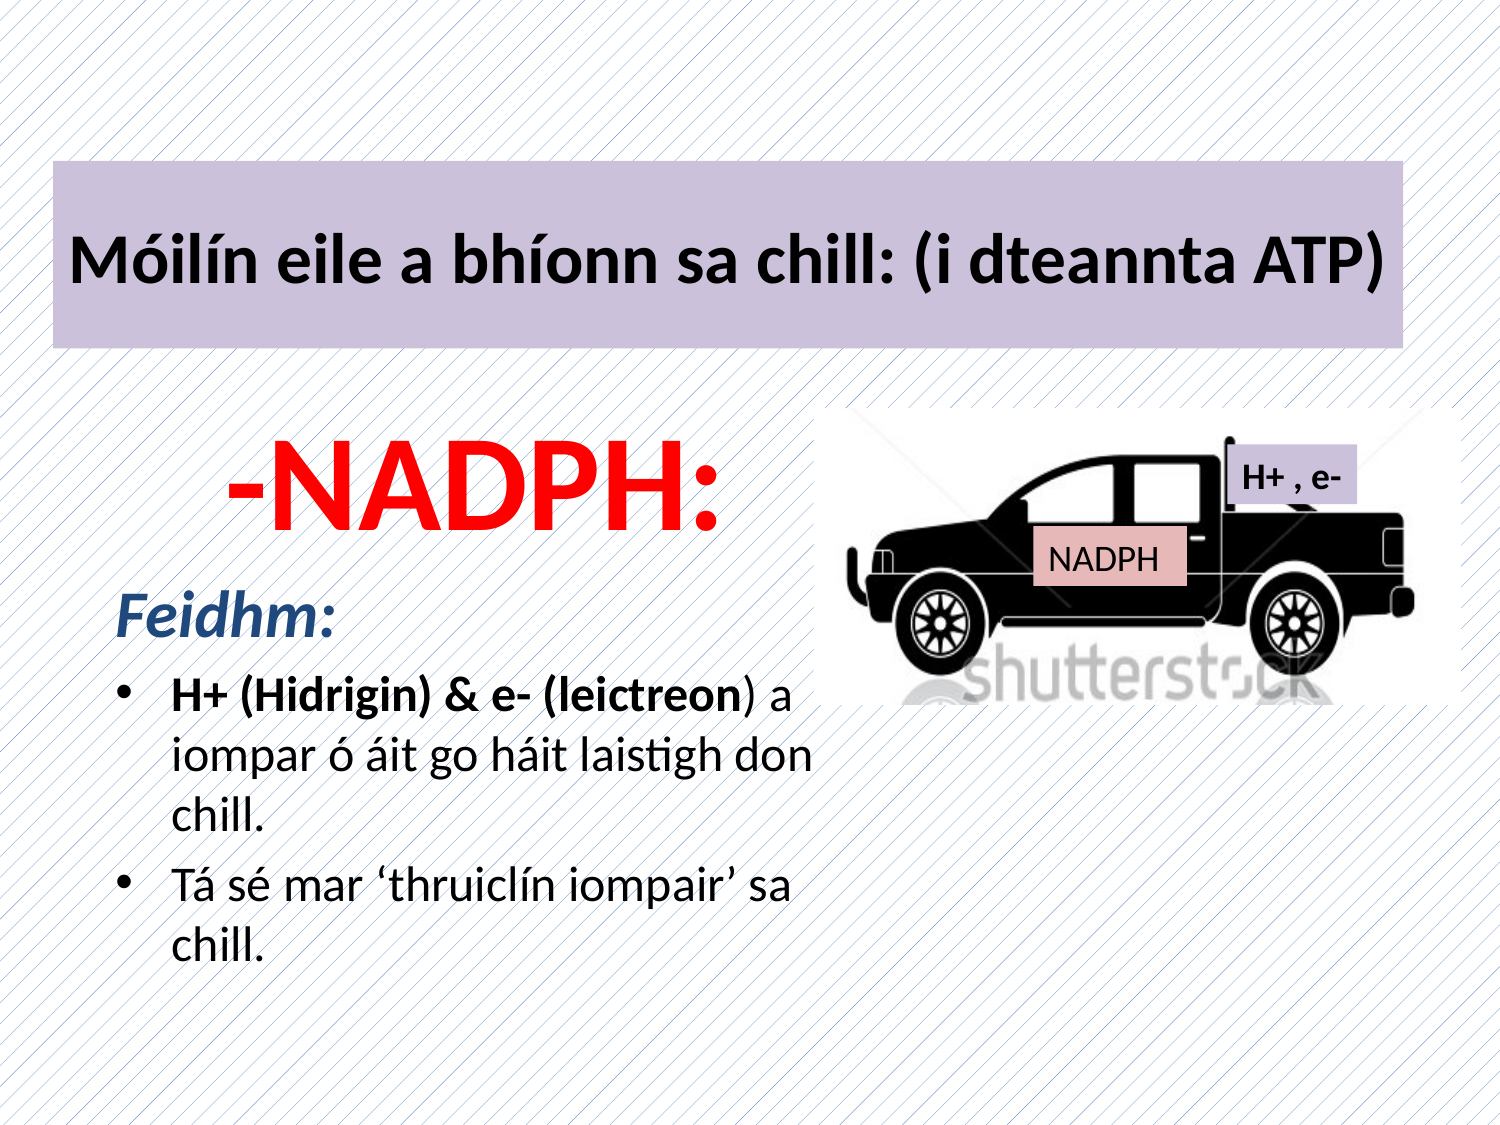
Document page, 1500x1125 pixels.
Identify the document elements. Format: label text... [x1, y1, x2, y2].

picture [813, 408, 1462, 705]
footer [512, 1042, 988, 1103]
list -NADPH: Feidhm: H+ (Hidrigin) & e- (leictreon) a iompar ó áit go háit laistigh don chill. Tá sé mar ‘thruiclín iompair’ sa chill. [100, 385, 852, 1106]
title Móilín eile a bhíonn sa chill: (i dteannta ATP) [53, 160, 1404, 349]
